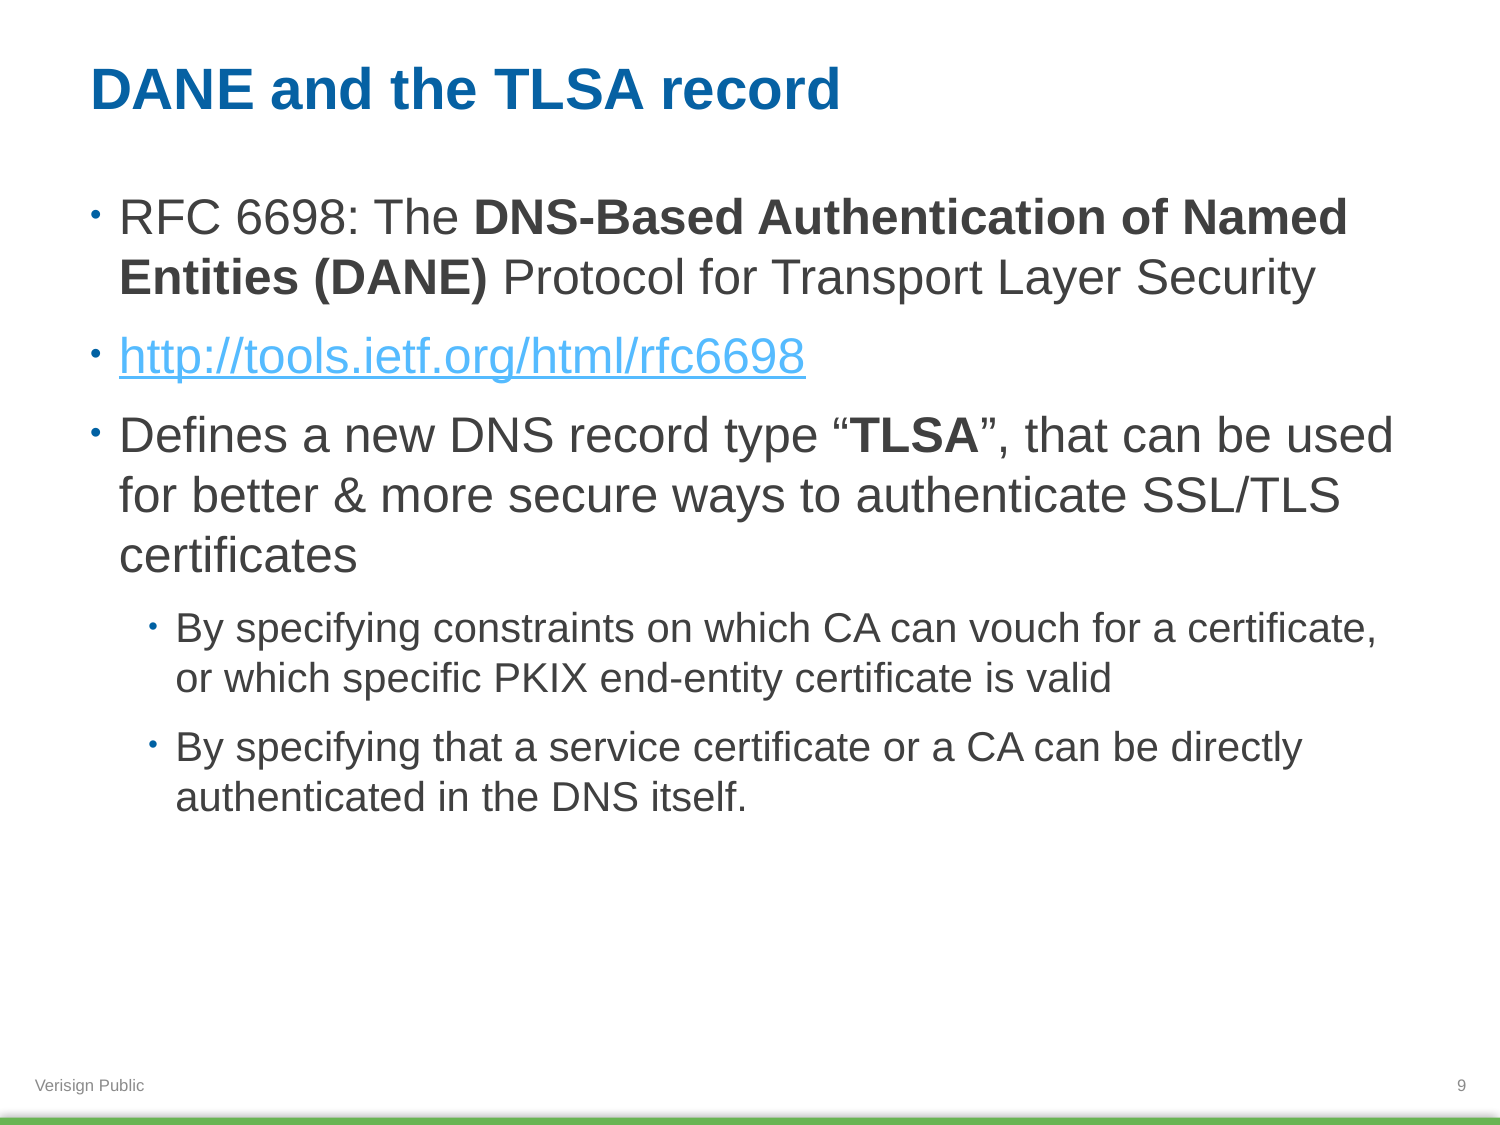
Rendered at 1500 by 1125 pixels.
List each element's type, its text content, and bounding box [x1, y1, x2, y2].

title DANE and the TLSA record [75, 40, 1425, 132]
slide_number 9 [1422, 1072, 1482, 1098]
list RFC 6698: The DNS-Based Authentication of Named Entities (DANE) Protocol for Transport Layer Security http://tools.ietf.org/html/rfc6698 Defines a new DNS record type “TLSA”, that can be used for better & more secure ways to authenticate SSL/TLS certificates By specifying constraints on which CA can vouch for a certificate, or which specific PKIX end-entity certificate is valid By specifying that a service certificate or a CA can be directly authenticated in the DNS itself. [75, 176, 1425, 1040]
